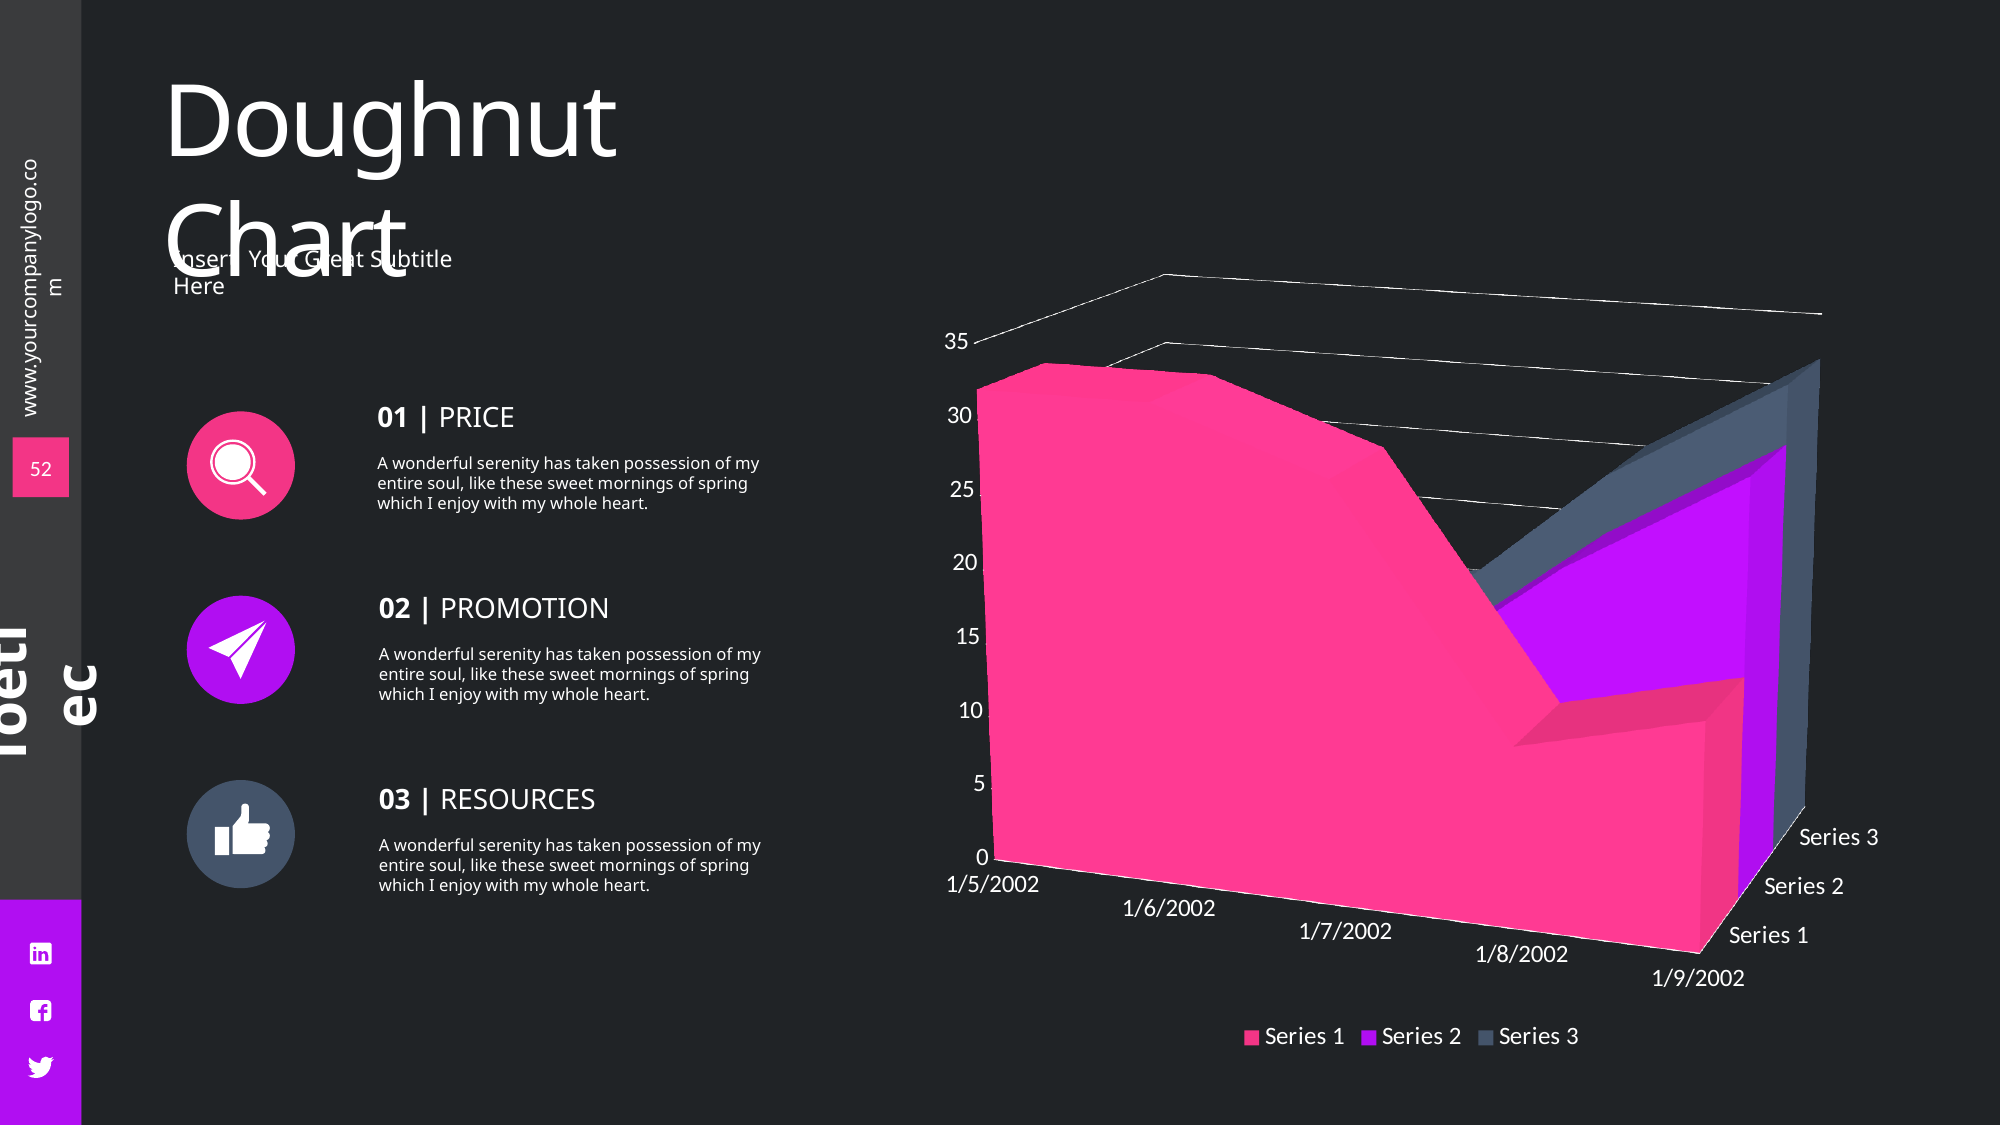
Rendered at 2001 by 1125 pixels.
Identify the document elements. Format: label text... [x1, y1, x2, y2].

text_box Doughnut Chart [147, 116, 677, 236]
text_box [185, 778, 296, 890]
text_box 01 | PRICE A wonderful serenity has taken possession of my entire soul, like these sweet mornings of spring which I enjoy with my whole heart. [362, 392, 777, 521]
text_box [185, 594, 296, 705]
chart [902, 258, 1921, 1057]
slide_number 52 [12, 437, 69, 498]
text_box Insert Your Great Subtitle Here [158, 237, 512, 307]
text_box [185, 410, 296, 521]
text_box 03 | RESOURCES A wonderful serenity has taken possession of my entire soul, like these sweet mornings of spring which I enjoy with my whole heart. [364, 774, 779, 903]
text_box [210, 439, 267, 496]
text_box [214, 803, 270, 856]
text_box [208, 620, 267, 679]
text_box 02 | PROMOTION A wonderful serenity has taken possession of my entire soul, like these sweet mornings of spring which I enjoy with my whole heart. [364, 583, 779, 712]
